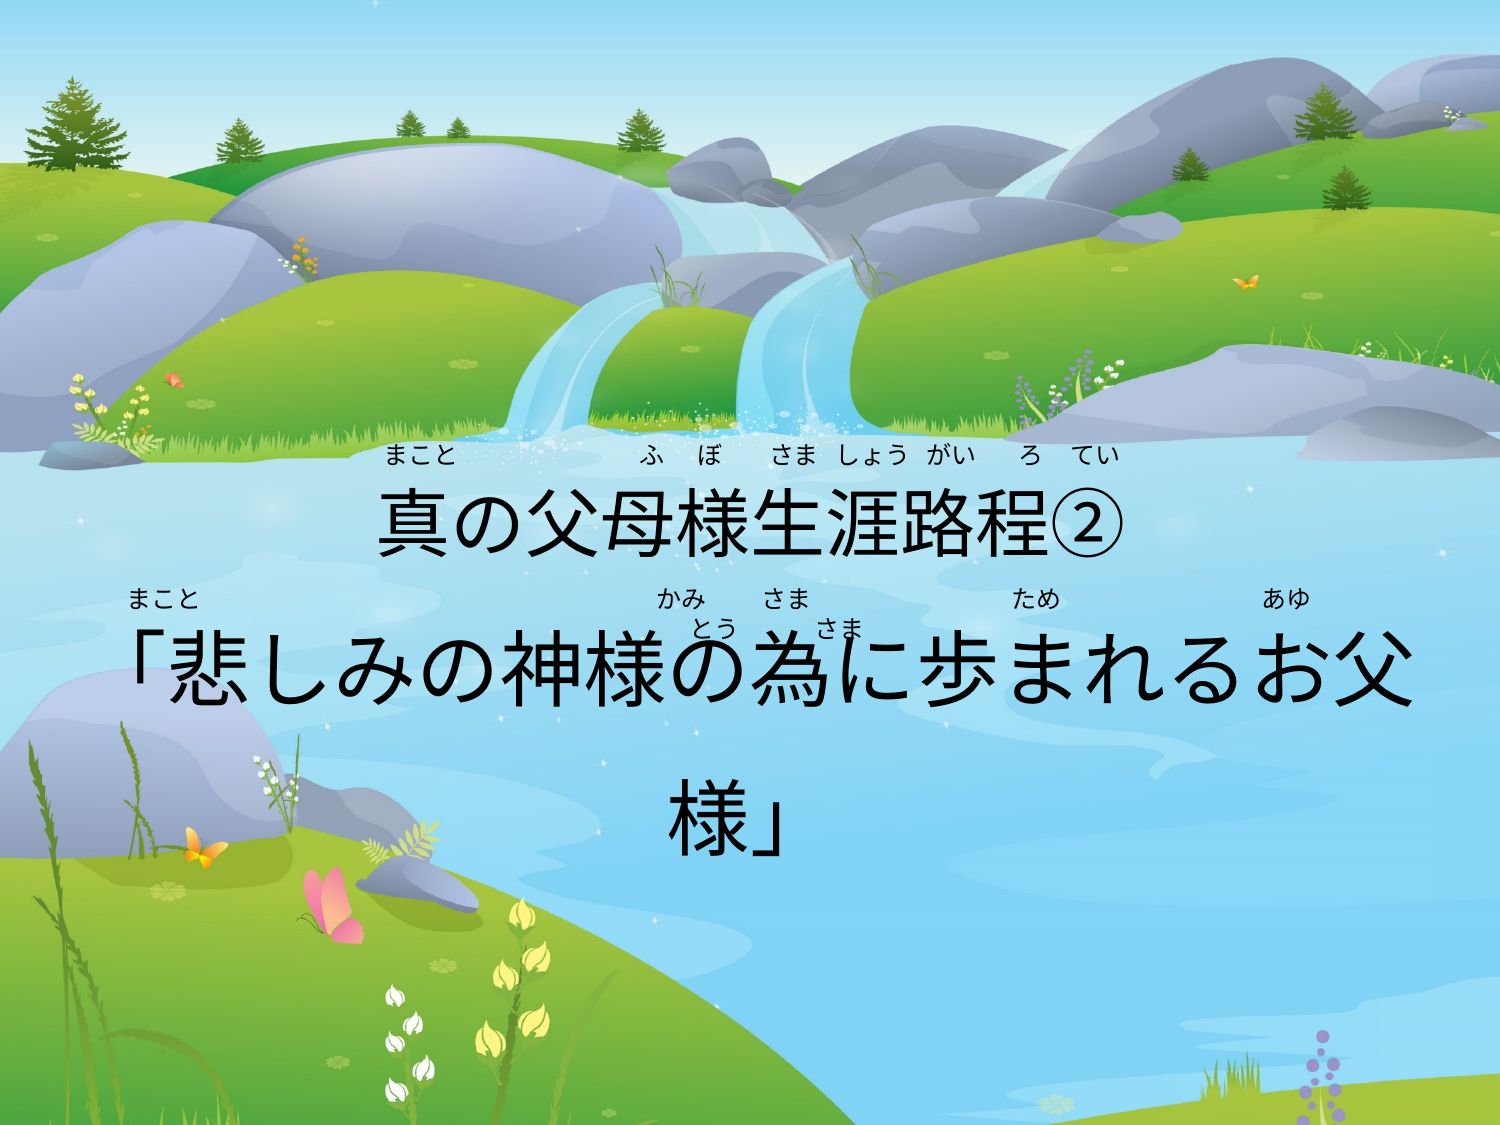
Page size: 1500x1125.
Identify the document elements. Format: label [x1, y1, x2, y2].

list [0, 0, 1500, 1125]
